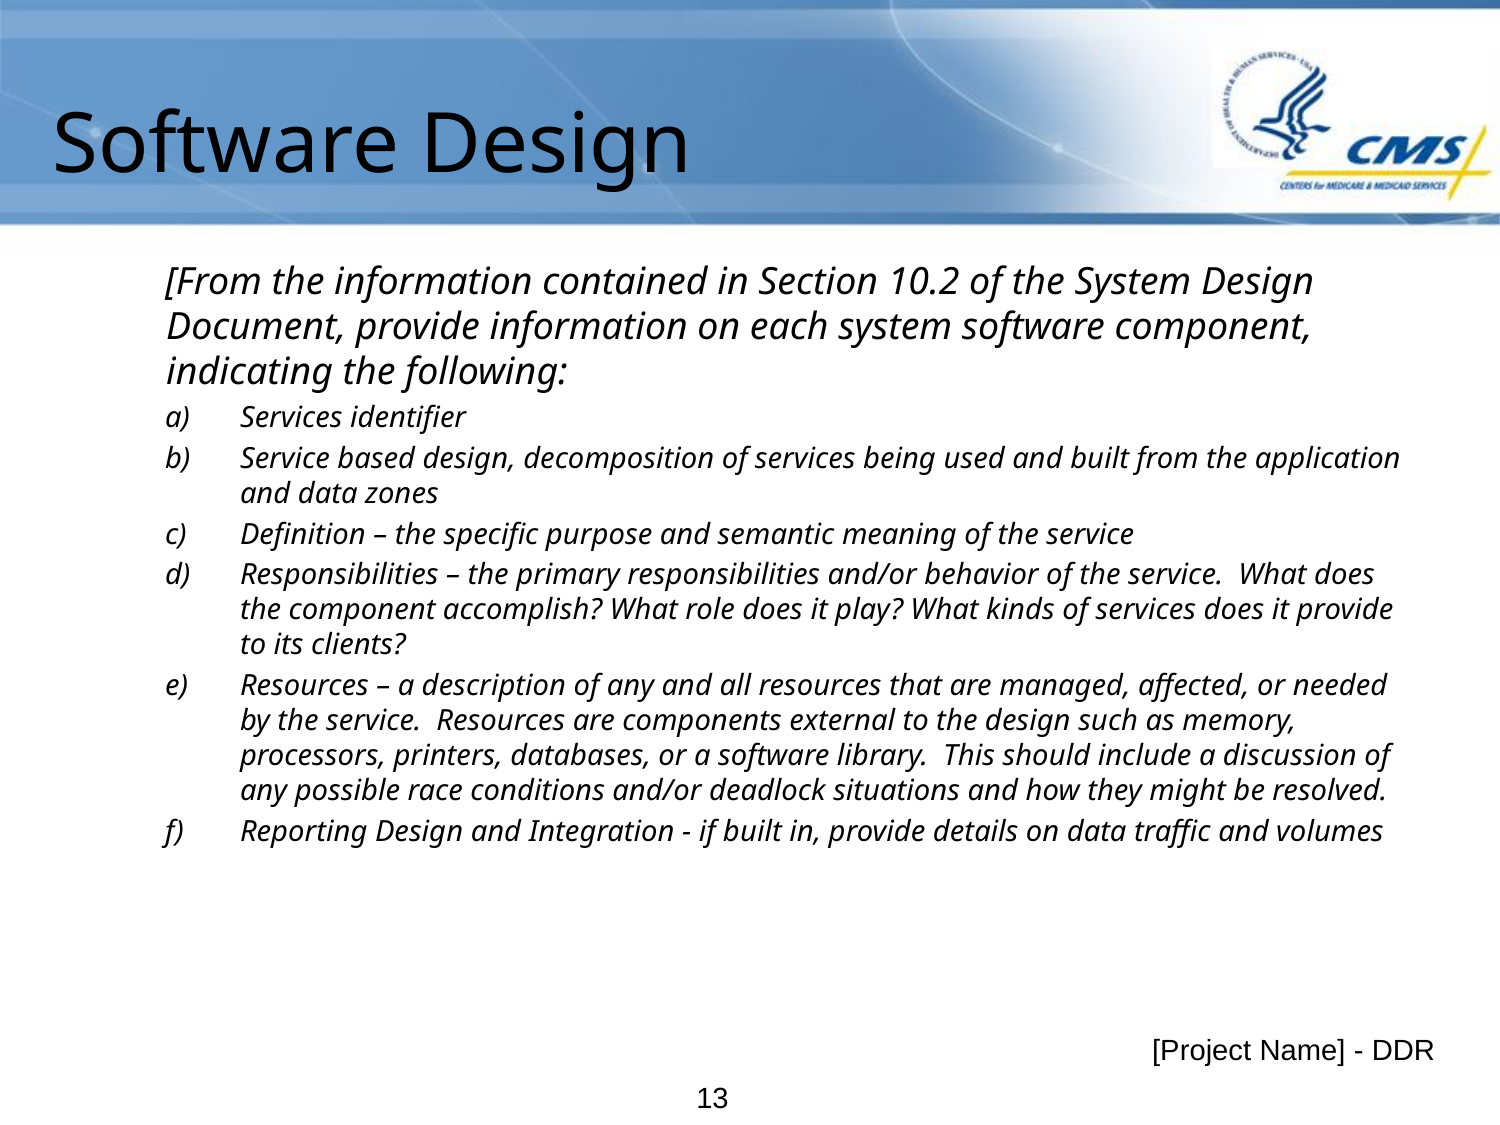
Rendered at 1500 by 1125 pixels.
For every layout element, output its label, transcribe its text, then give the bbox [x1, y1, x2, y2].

list [From the information contained in Section 10.2 of the System Design Document, provide information on each system software component, indicating the following: Services identifier Service based design, decomposition of services being used and built from the application and data zones Definition – the specific purpose and semantic meaning of the service Responsibilities – the primary responsibilities and/or behavior of the service. What does the component accomplish? What role does it play? What kinds of services does it provide to its clients? Resources – a description of any and all resources that are managed, affected, or needed by the service. Resources are components external to the design such as memory, processors, printers, databases, or a software library. This should include a discussion of any possible race conditions and/or deadlock situations and how they might be resolved. Reporting Design and Integration - if built in, provide details on data traffic and volumes [74, 249, 1426, 1026]
footer [Project Name] - DDR [974, 1023, 1451, 1103]
picture [0, 0, 1500, 1125]
title Software Design [37, 44, 1388, 233]
slide_number 12 [537, 1071, 888, 1125]
